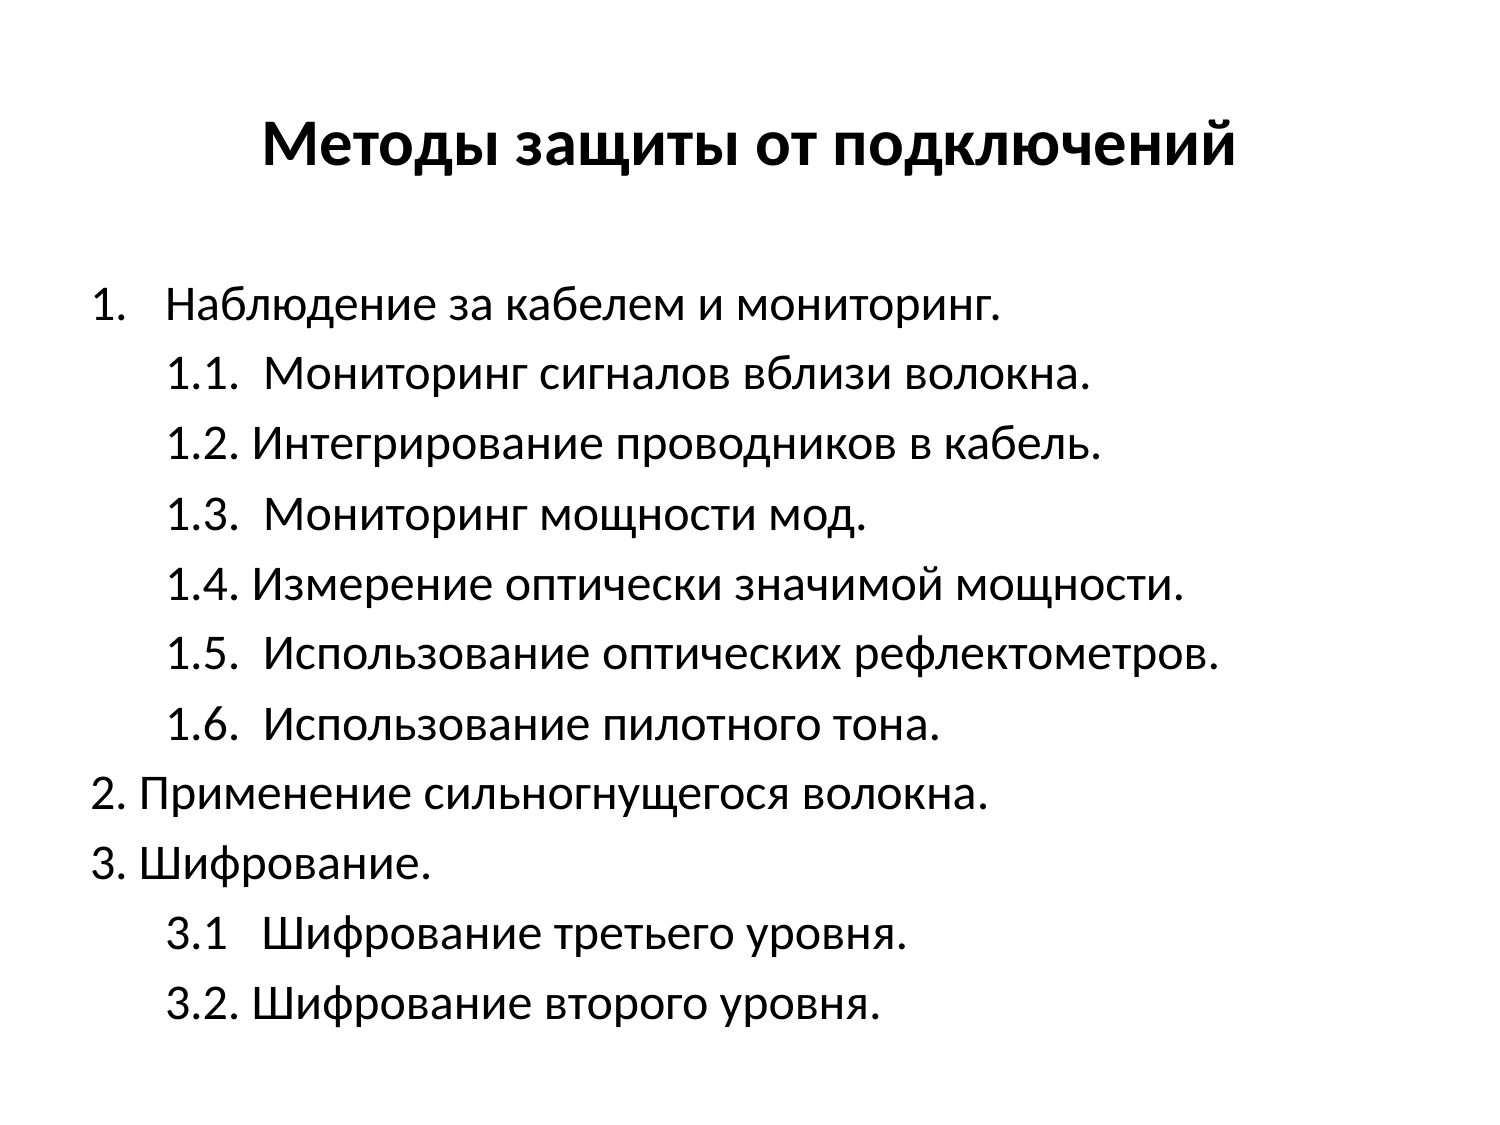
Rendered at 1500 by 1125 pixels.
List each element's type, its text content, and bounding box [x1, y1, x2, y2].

title Методы защиты от подключений [74, 44, 1426, 233]
list Наблюдение за кабелем и мониторинг. 1.1. Мониторинг сигналов вблизи волокна. 1.2. Интегрирование проводников в кабель. 1.3. Мониторинг мощности мод. 1.4. Измерение оптически значимой мощности. 1.5. Использование оптических рефлектометров. 1.6. Использование пилотного тона. 2. Применение сильногнущегося волокна. 3. Шифрование. 3.1 Шифрование третьего уровня. 3.2. Шифрование второго уровня. [74, 262, 1426, 1071]
